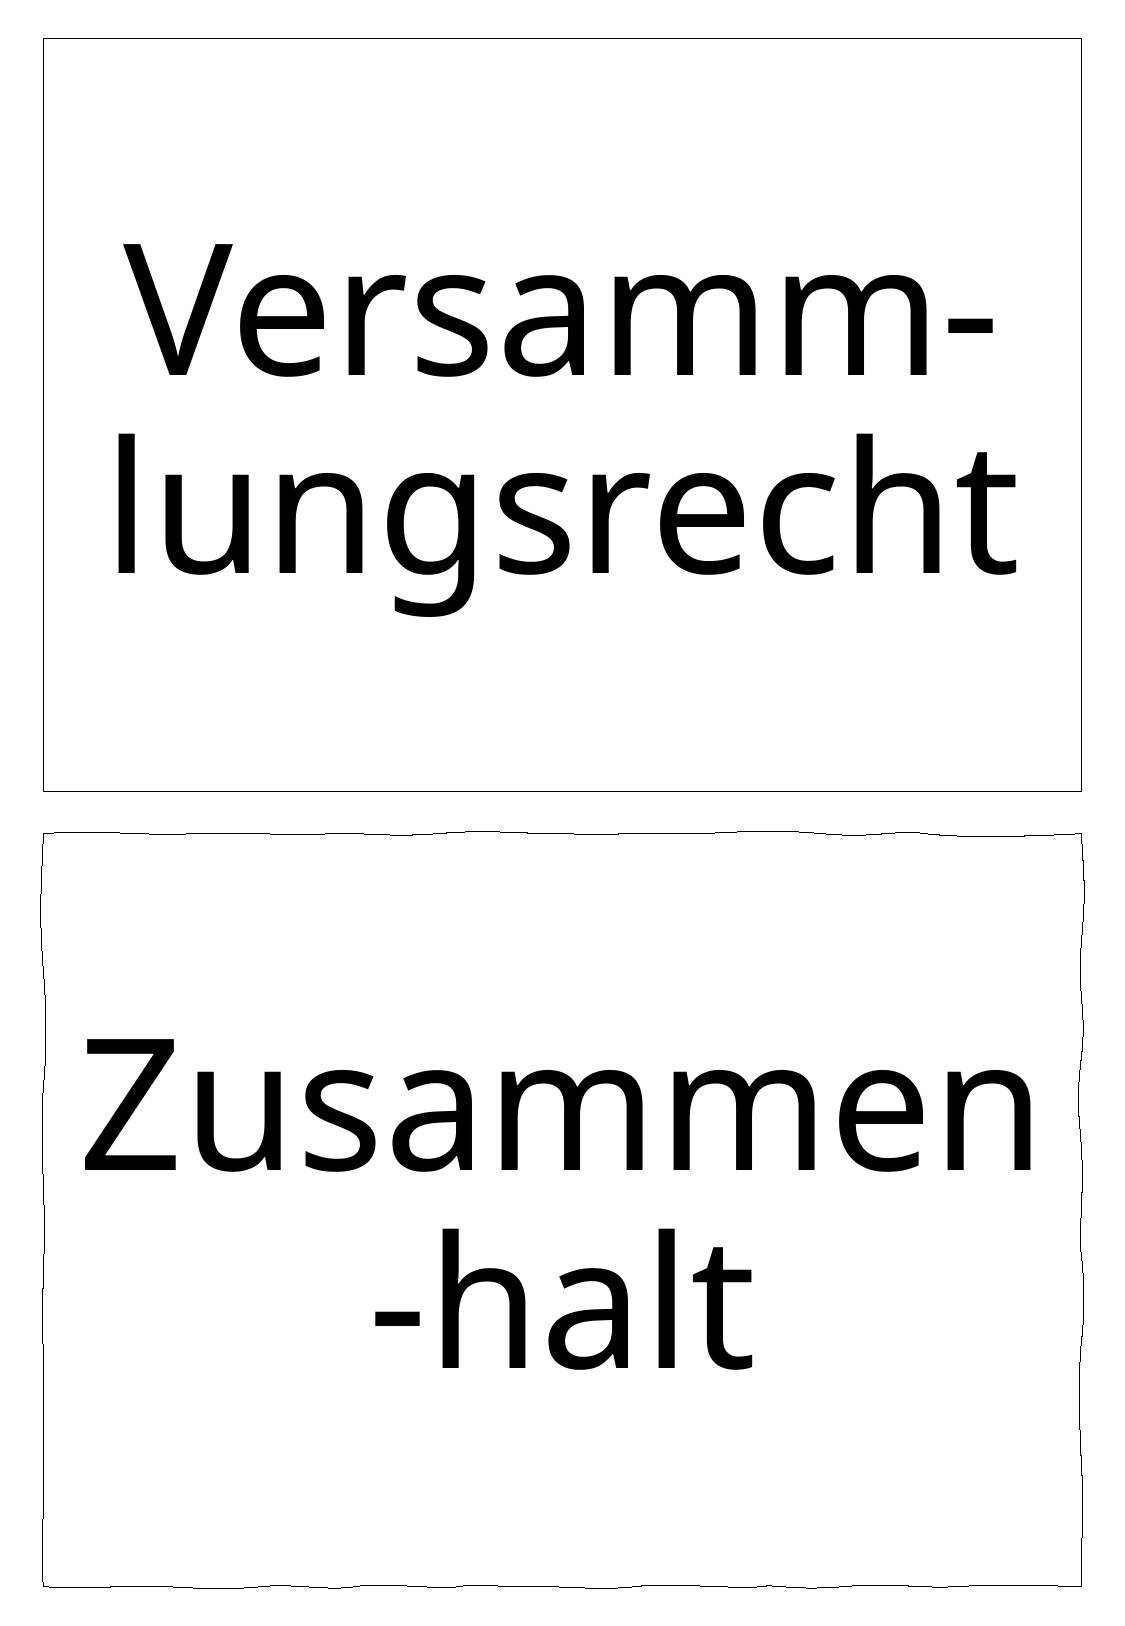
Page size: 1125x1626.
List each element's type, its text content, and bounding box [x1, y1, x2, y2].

title Versamm-lungsrecht [43, 38, 1082, 792]
text_box Zusammen-halt [40, 830, 1085, 1590]
